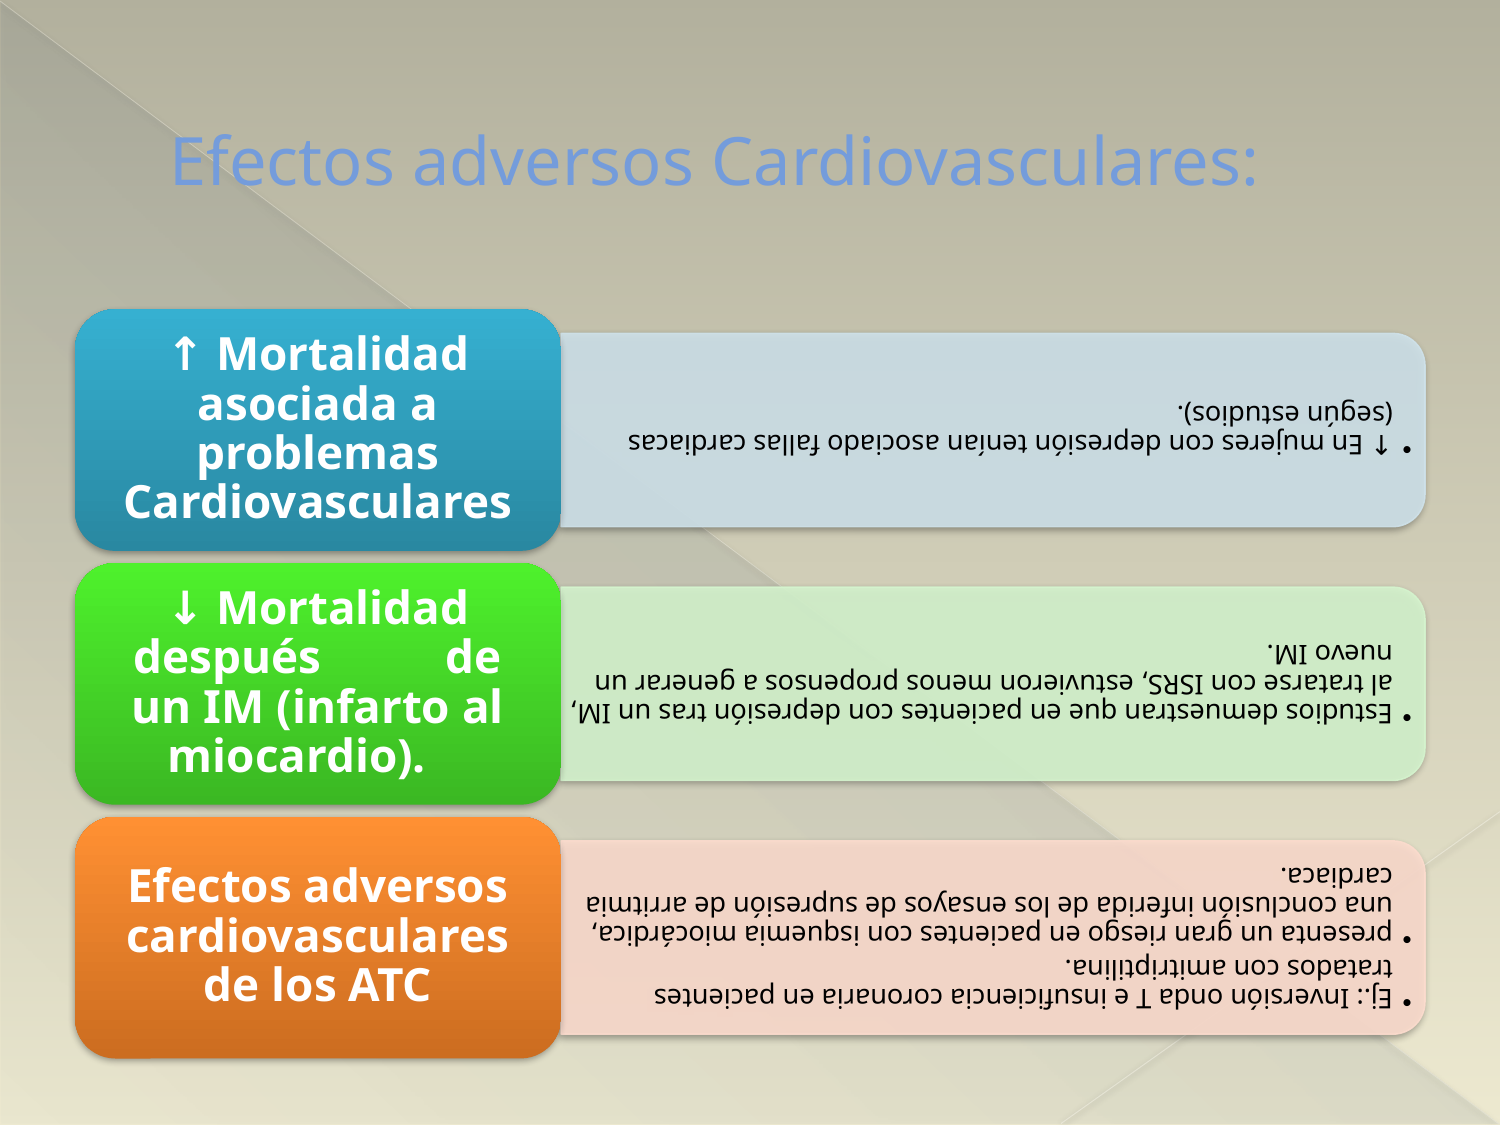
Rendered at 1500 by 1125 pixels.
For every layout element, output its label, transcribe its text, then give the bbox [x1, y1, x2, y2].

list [74, 308, 1426, 1060]
title Efectos adversos Cardiovasculares: [75, 43, 1425, 274]
